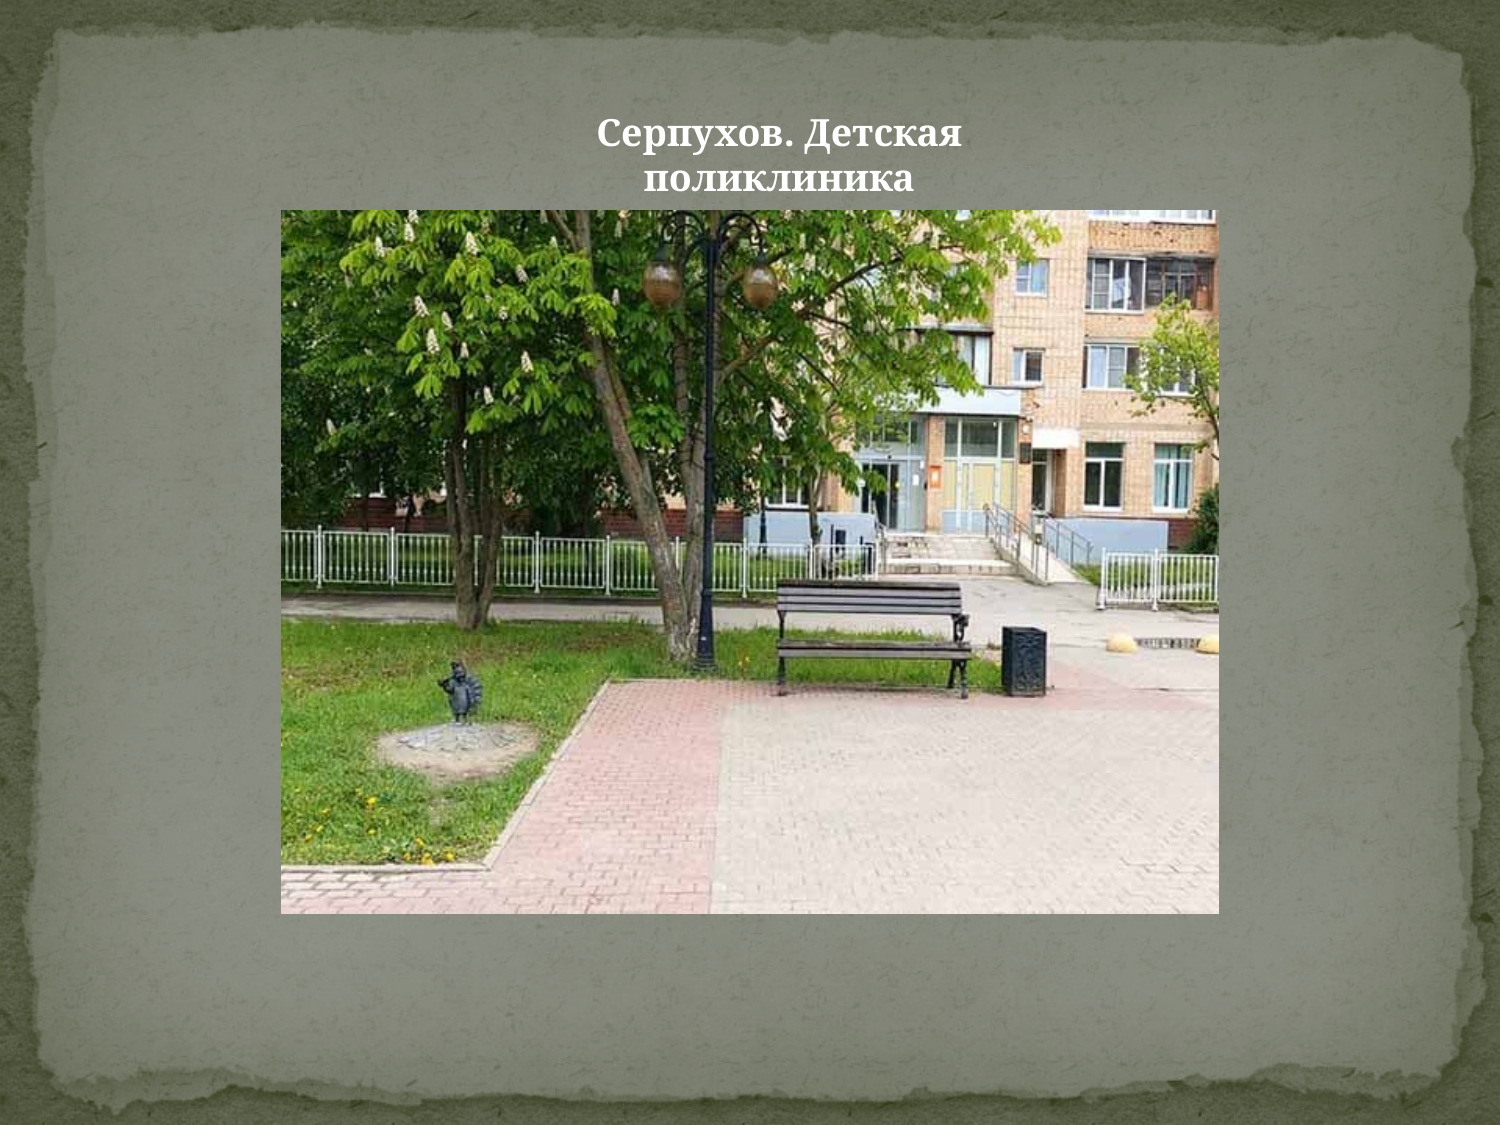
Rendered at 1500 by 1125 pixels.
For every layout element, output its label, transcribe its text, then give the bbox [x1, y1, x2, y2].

picture [281, 210, 1219, 914]
text_box Серпухов. Детская поликлиника [466, 101, 1093, 200]
